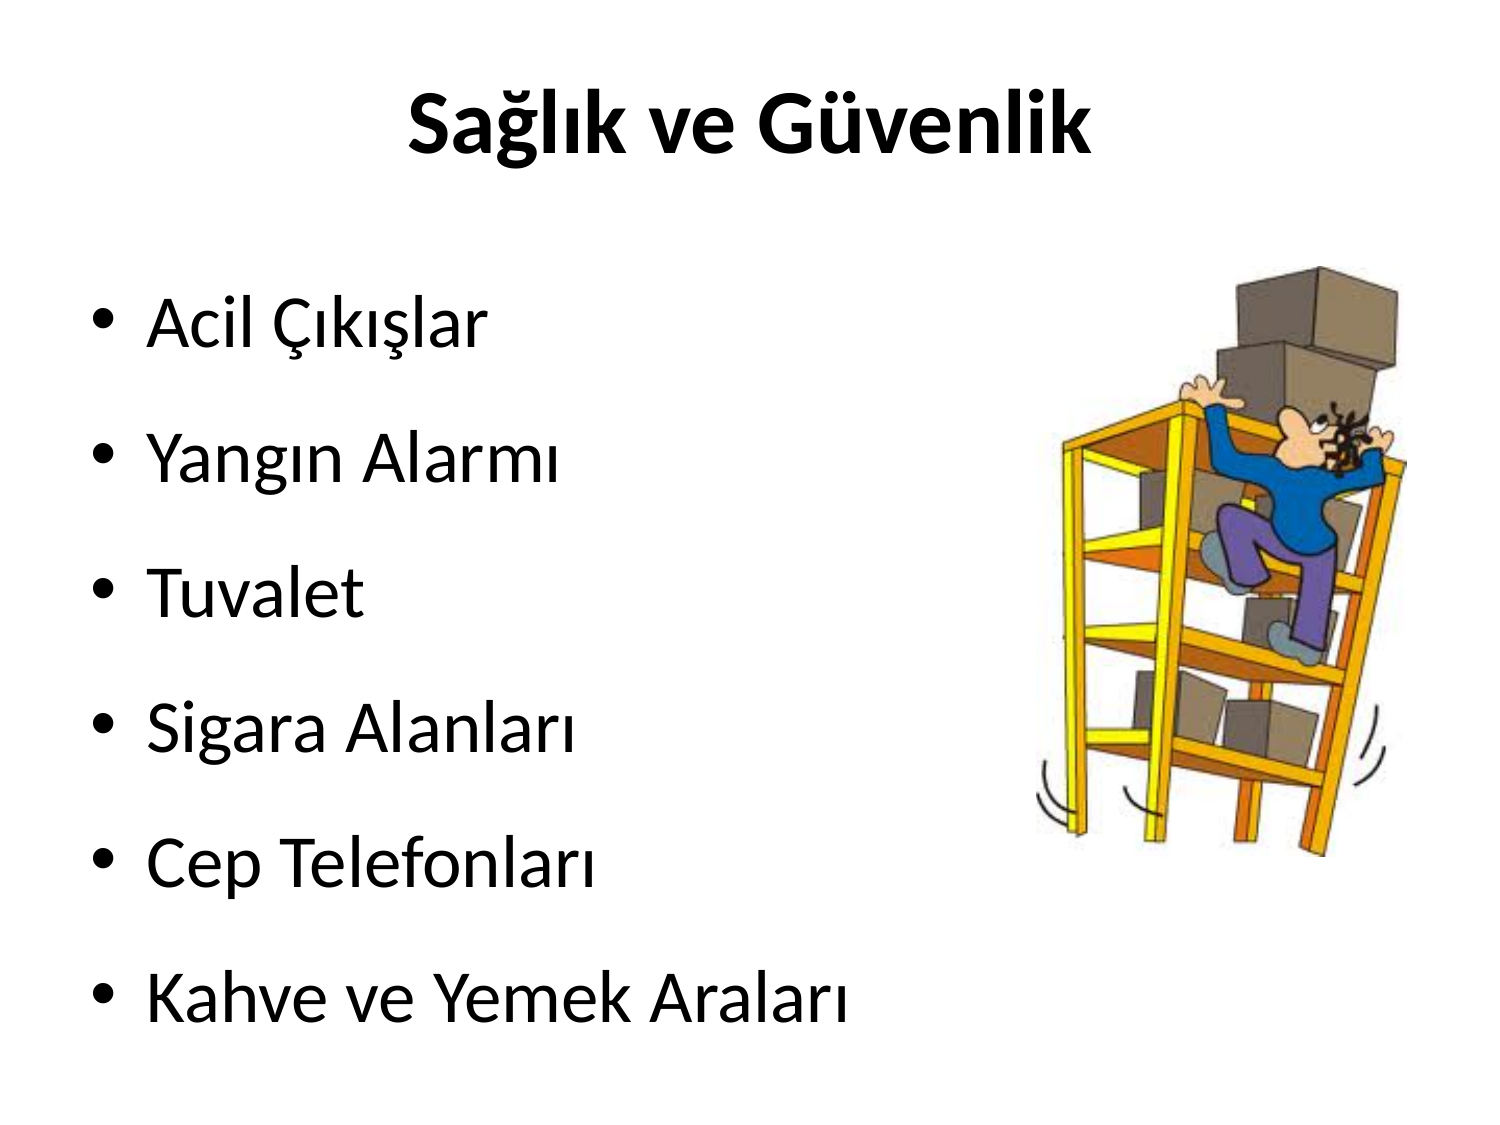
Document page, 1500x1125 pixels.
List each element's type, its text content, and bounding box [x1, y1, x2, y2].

title Sağlık ve Güvenlik [75, 45, 1425, 188]
list Acil Çıkışlar Yangın Alarmı Tuvalet Sigara Alanları Cep Telefonları Kahve ve Yemek Araları [75, 219, 1425, 963]
picture [1035, 266, 1408, 857]
